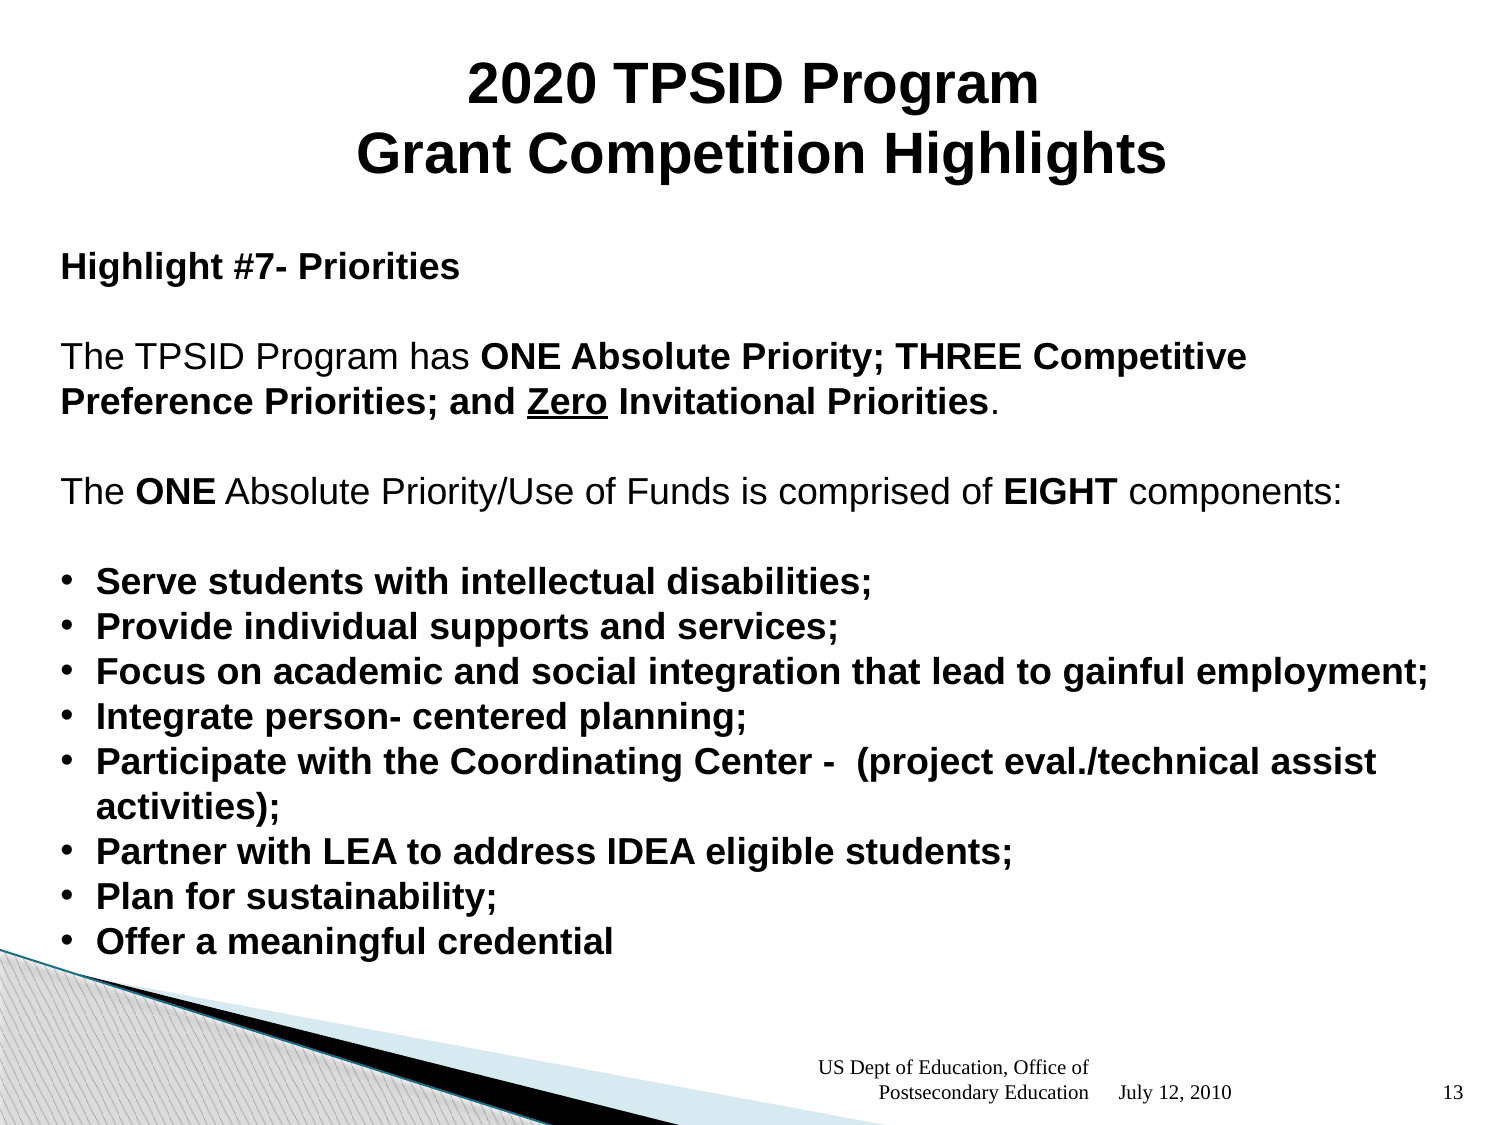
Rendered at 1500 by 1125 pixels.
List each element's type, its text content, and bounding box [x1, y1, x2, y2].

title 2020 TPSID Program Grant Competition Highlights [87, 37, 1438, 234]
text_box Highlight #7- Priorities The TPSID Program has ONE Absolute Priority; THREE Competitive Preference Priorities; and Zero Invitational Priorities. The ONE Absolute Priority/Use of Funds is comprised of EIGHT components: Serve students with intellectual disabilities; Provide individual supports and services; Focus on academic and social integration that lead to gainful employment; Integrate person- centered planning; Participate with the Coordinating Center - (project eval./technical assist activities); Partner with LEA to address IDEA eligible students; Plan for sustainability; Offer a meaningful credential [45, 234, 1446, 1125]
slide_number 13 [1446, 1051, 1479, 1112]
